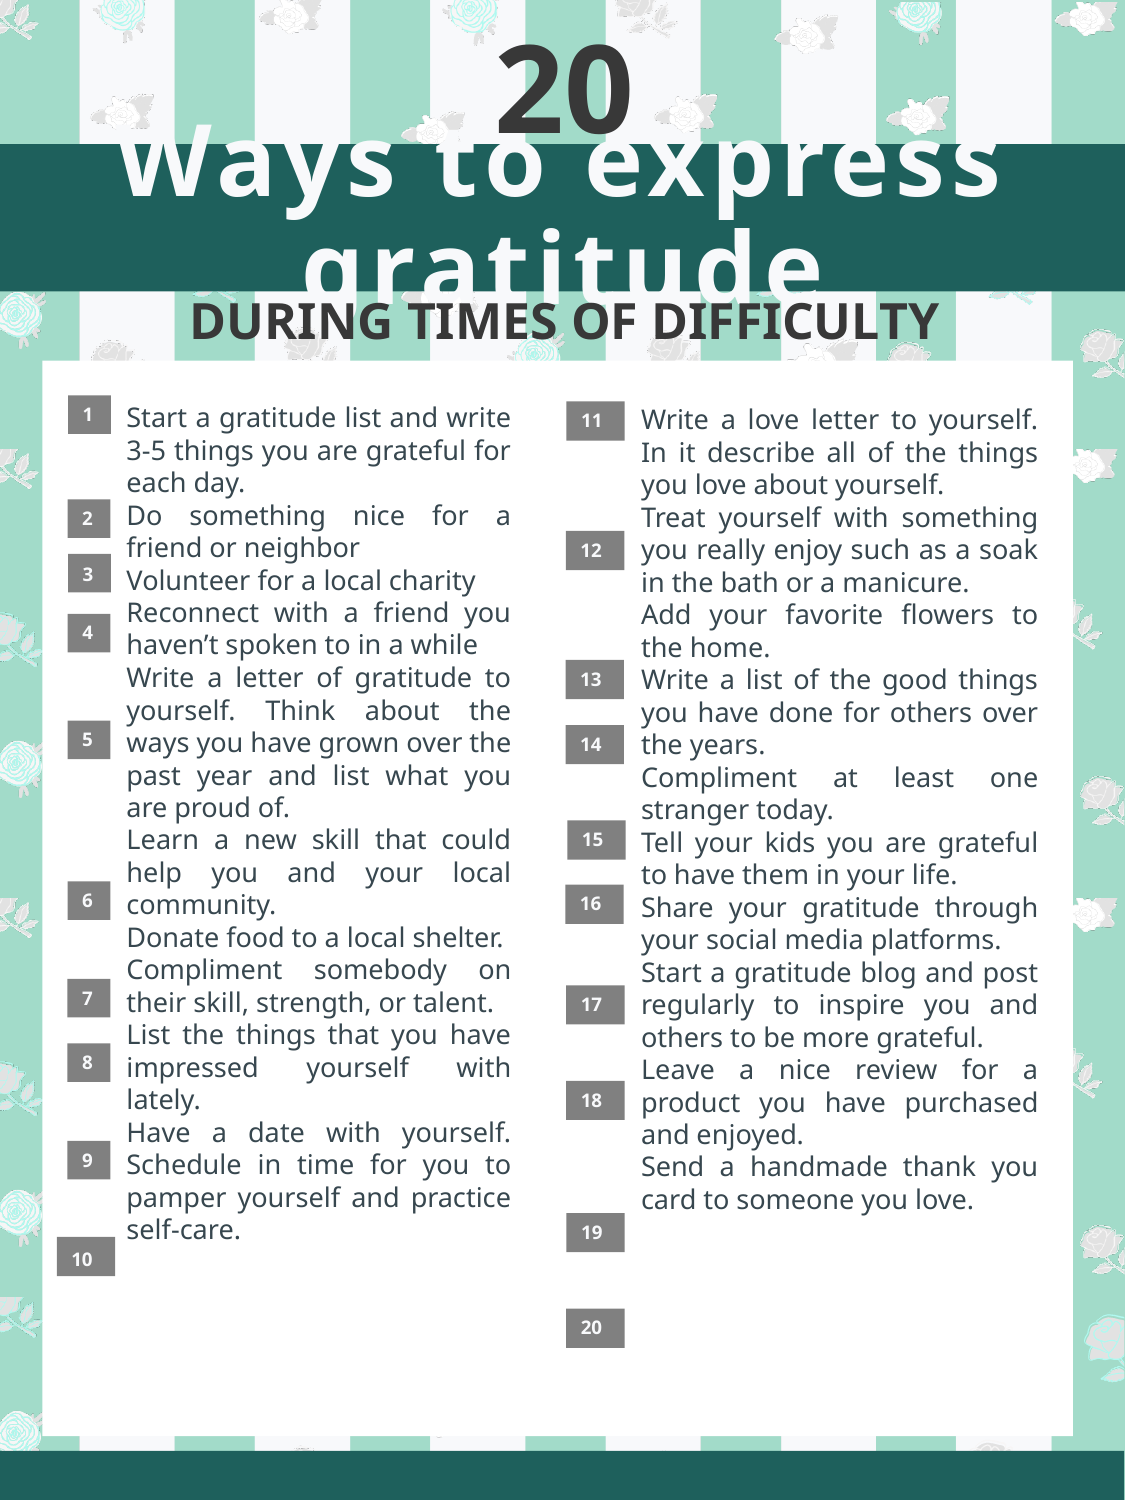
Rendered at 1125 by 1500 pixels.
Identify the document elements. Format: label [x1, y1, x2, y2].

text_box [565, 884, 624, 924]
text_box [67, 553, 112, 594]
text_box [565, 1308, 625, 1348]
text_box [565, 985, 625, 1025]
text_box [565, 659, 625, 700]
text_box [67, 978, 111, 1018]
text_box [67, 720, 111, 760]
text_box [0, 0, 1125, 1500]
text_box [67, 1043, 111, 1082]
text_box [67, 395, 111, 435]
text_box [67, 499, 111, 538]
text_box [56, 1236, 116, 1279]
text_box [67, 613, 111, 653]
text_box [565, 1080, 625, 1121]
text_box [67, 881, 111, 920]
text_box [566, 401, 625, 441]
text_box [67, 1140, 111, 1180]
text_box [567, 820, 626, 860]
text_box [566, 1213, 625, 1253]
text_box [565, 530, 625, 571]
text_box [565, 725, 625, 765]
